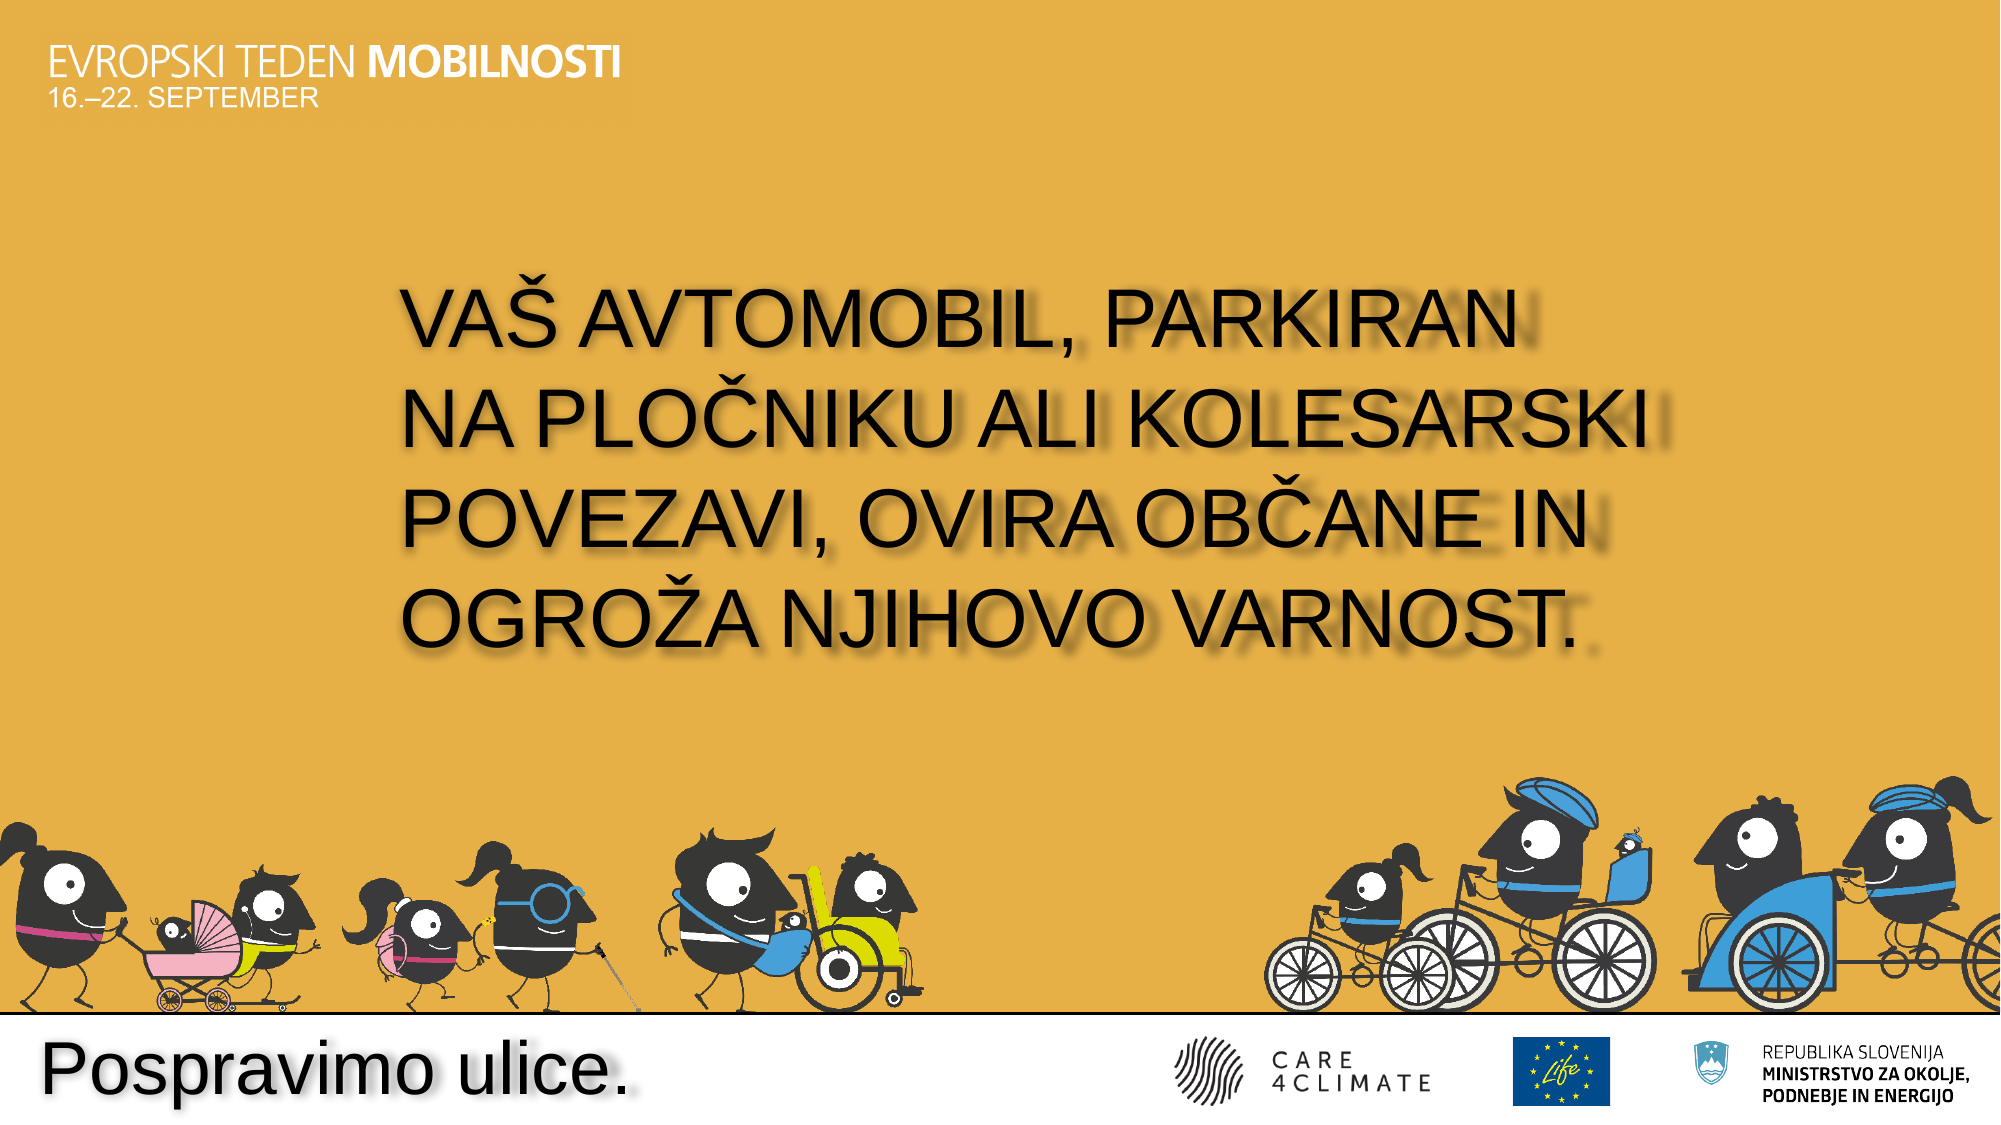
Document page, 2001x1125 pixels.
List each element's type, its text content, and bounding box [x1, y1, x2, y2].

text_box Pospravimo ulice. [0, 1025, 674, 1117]
picture [1693, 1040, 1969, 1106]
picture [658, 827, 925, 1013]
picture [342, 841, 641, 1013]
text_box [0, 0, 2000, 1012]
picture [1681, 776, 2001, 1014]
picture [1173, 1036, 1430, 1106]
text_box Vaš AVTOMOBIL, PARKIRAN NA PločnikU ALI kolesarskI POVEZAVI, ovira občane in ogroža njihovo varnost. [384, 257, 1671, 672]
picture [1264, 777, 1657, 1013]
picture [36, 29, 636, 125]
picture [0, 821, 321, 1013]
picture [1512, 1036, 1611, 1106]
